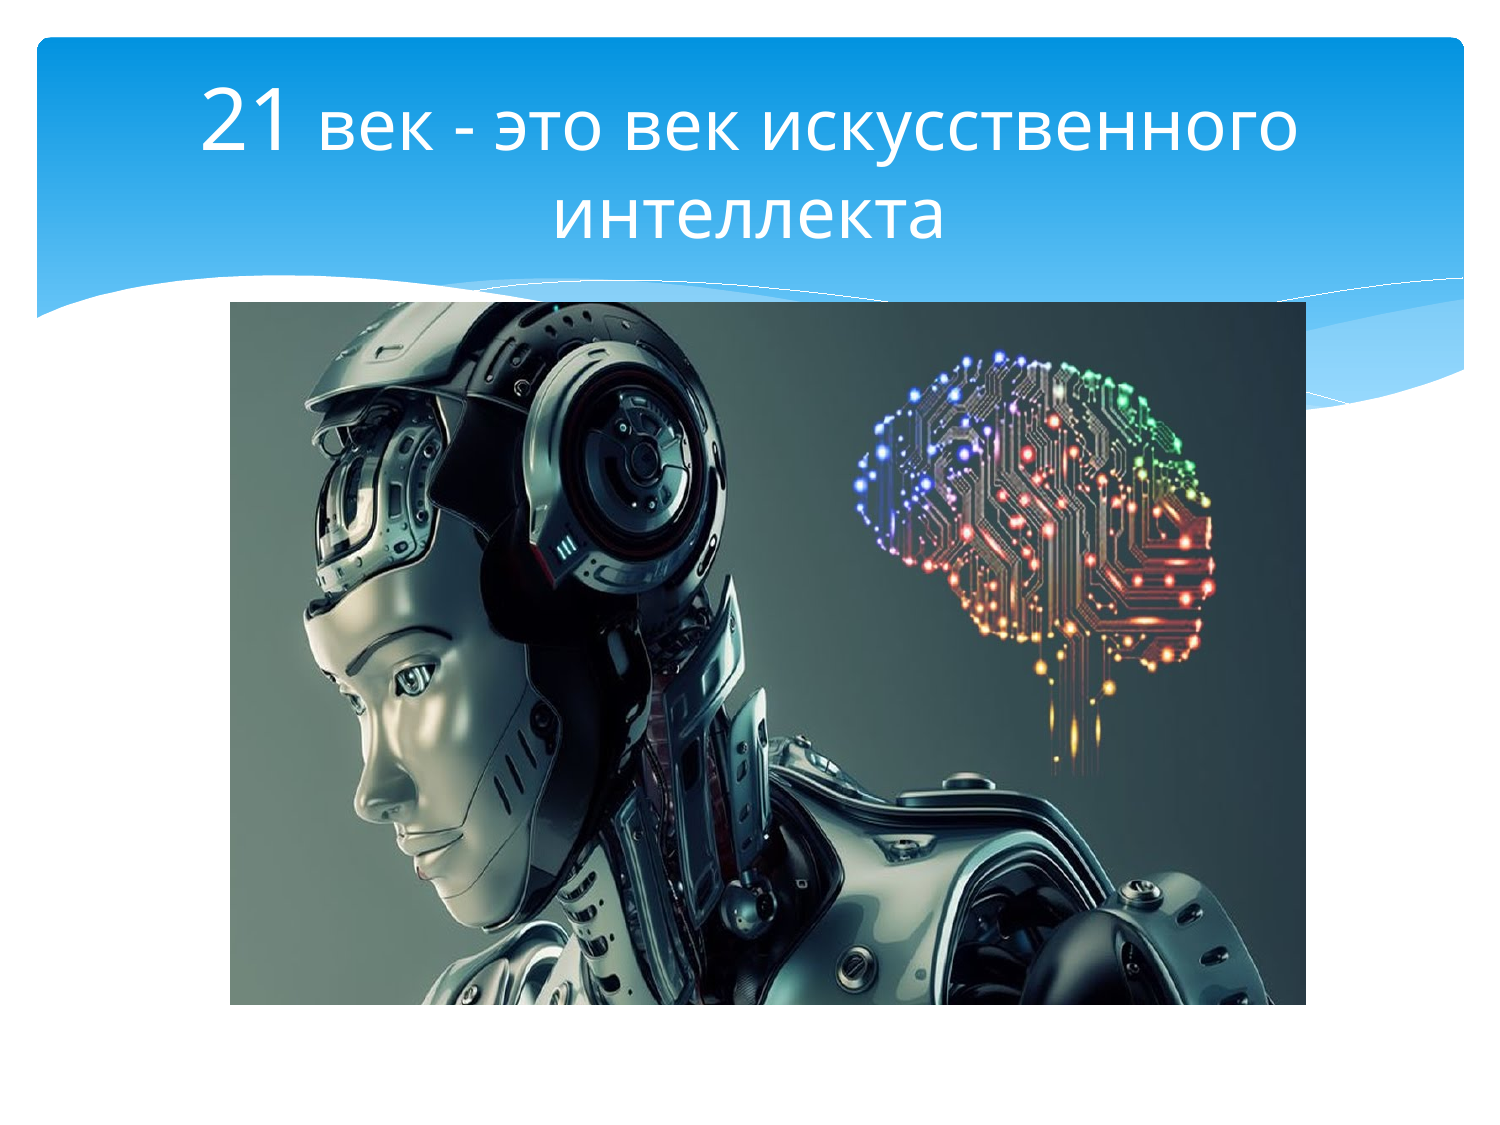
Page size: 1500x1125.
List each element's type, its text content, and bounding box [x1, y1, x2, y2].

title 21 век - это век искусственного интеллекта [75, 55, 1425, 261]
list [229, 302, 1306, 1006]
